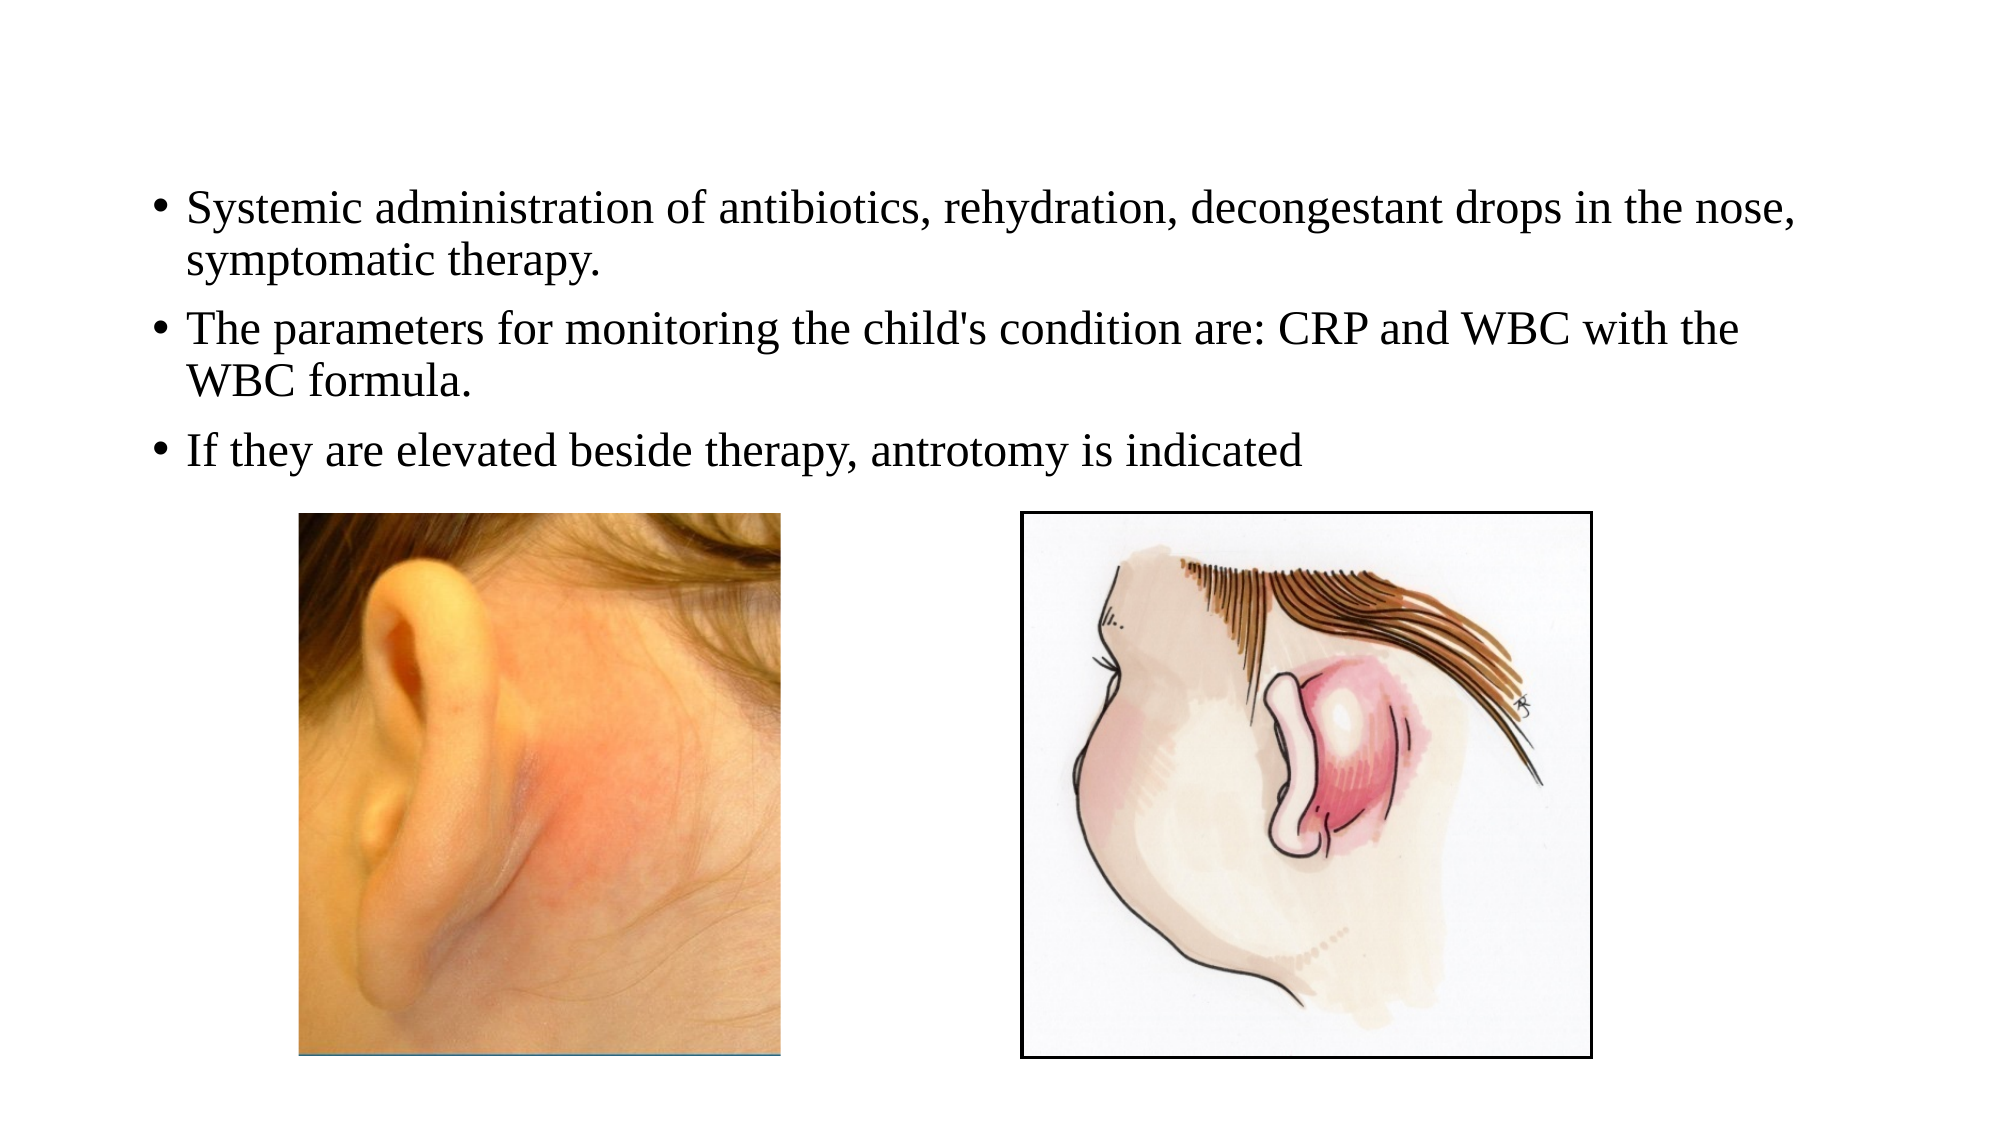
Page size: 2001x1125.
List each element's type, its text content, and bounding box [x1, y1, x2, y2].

list Systemic administration of antibiotics, rehydration, decongestant drops in the nose, symptomatic therapy. The parameters for monitoring the child's condition are: CRP and WBC with the WBC formula. If they are elevated beside therapy, antrotomy is indicated [137, 174, 1863, 488]
picture [1023, 513, 1591, 1056]
picture [298, 513, 781, 1056]
